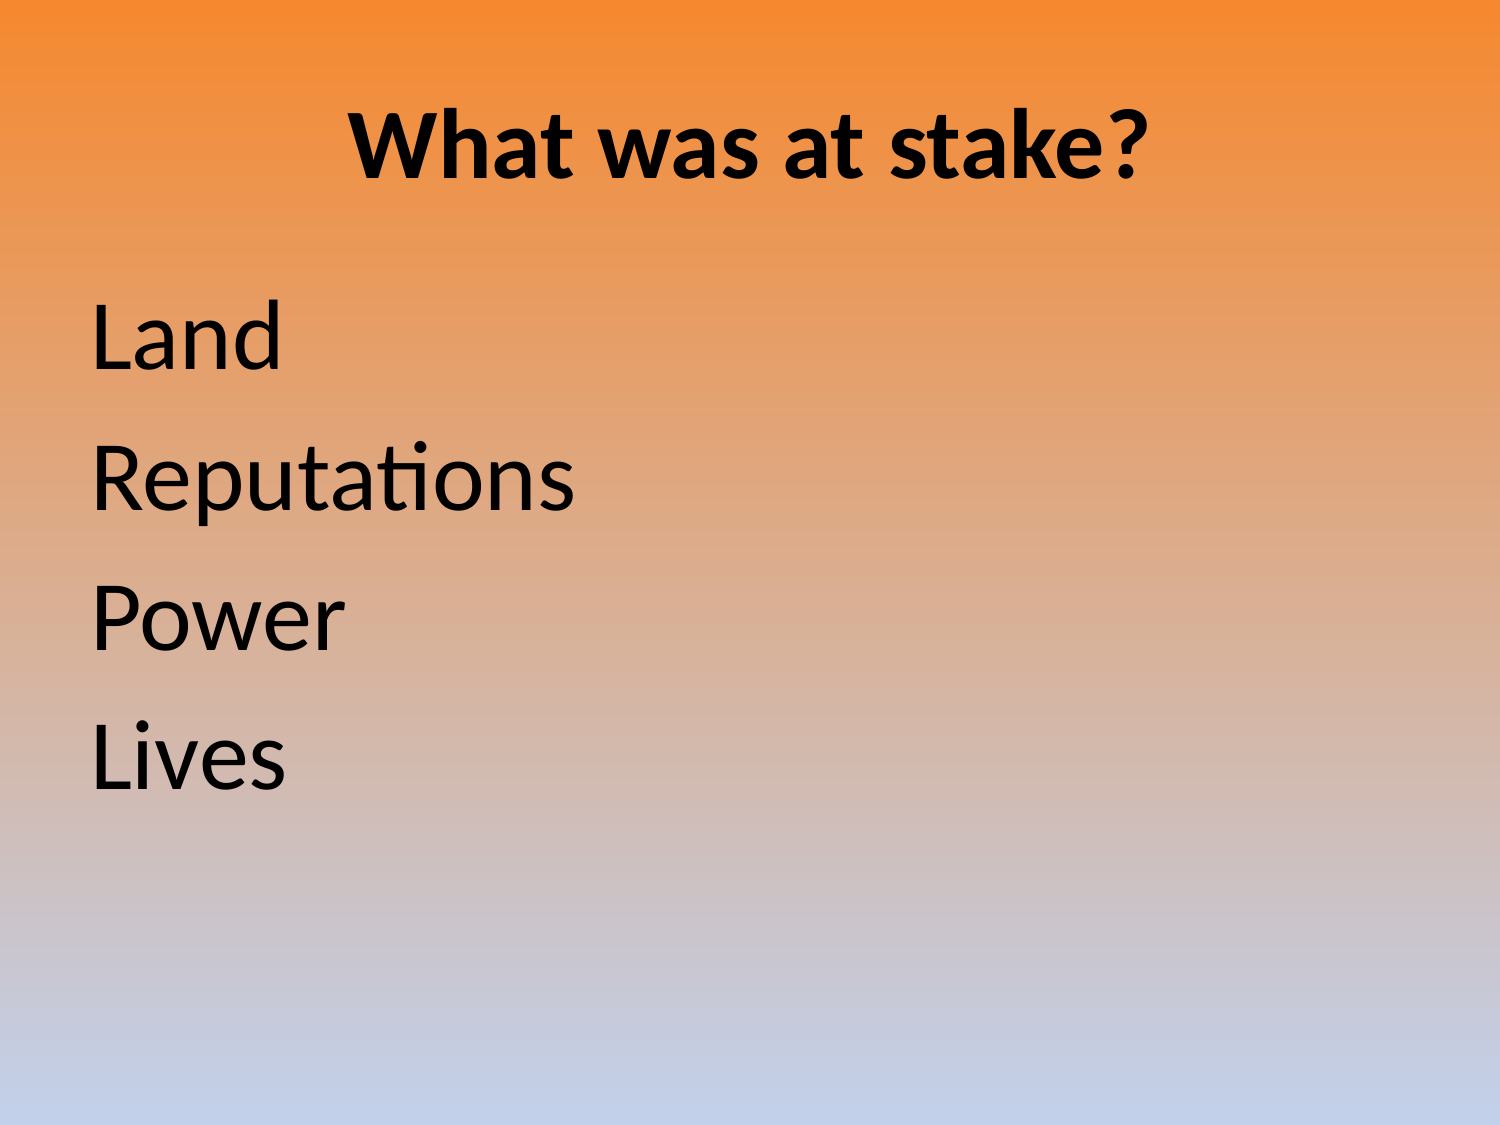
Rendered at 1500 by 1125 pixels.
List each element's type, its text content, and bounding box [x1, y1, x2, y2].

list Land Reputations Power Lives [75, 262, 1425, 1005]
title What was at stake? [75, 45, 1425, 233]
